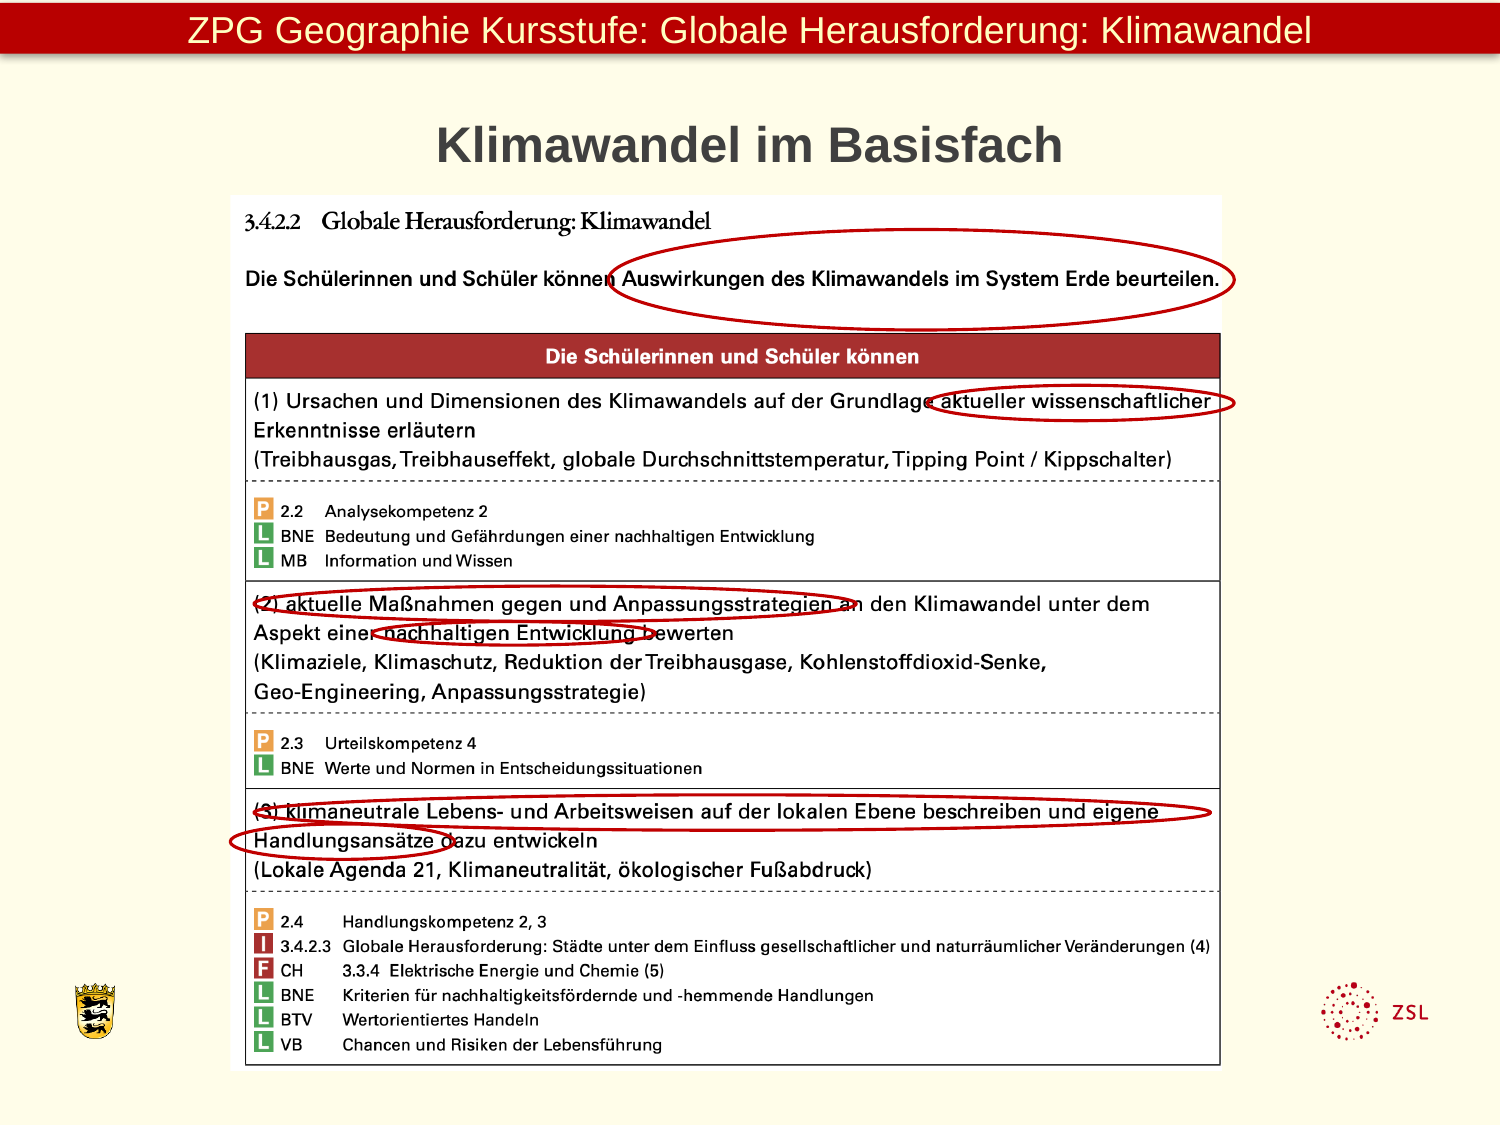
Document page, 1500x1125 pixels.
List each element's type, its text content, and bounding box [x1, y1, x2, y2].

text_box [1228, 267, 1236, 292]
picture [229, 195, 1223, 1071]
picture [1320, 981, 1429, 1041]
text_box [1228, 396, 1236, 410]
picture [73, 981, 117, 1041]
title Klimawandel im Basisfach [8, 54, 1492, 230]
